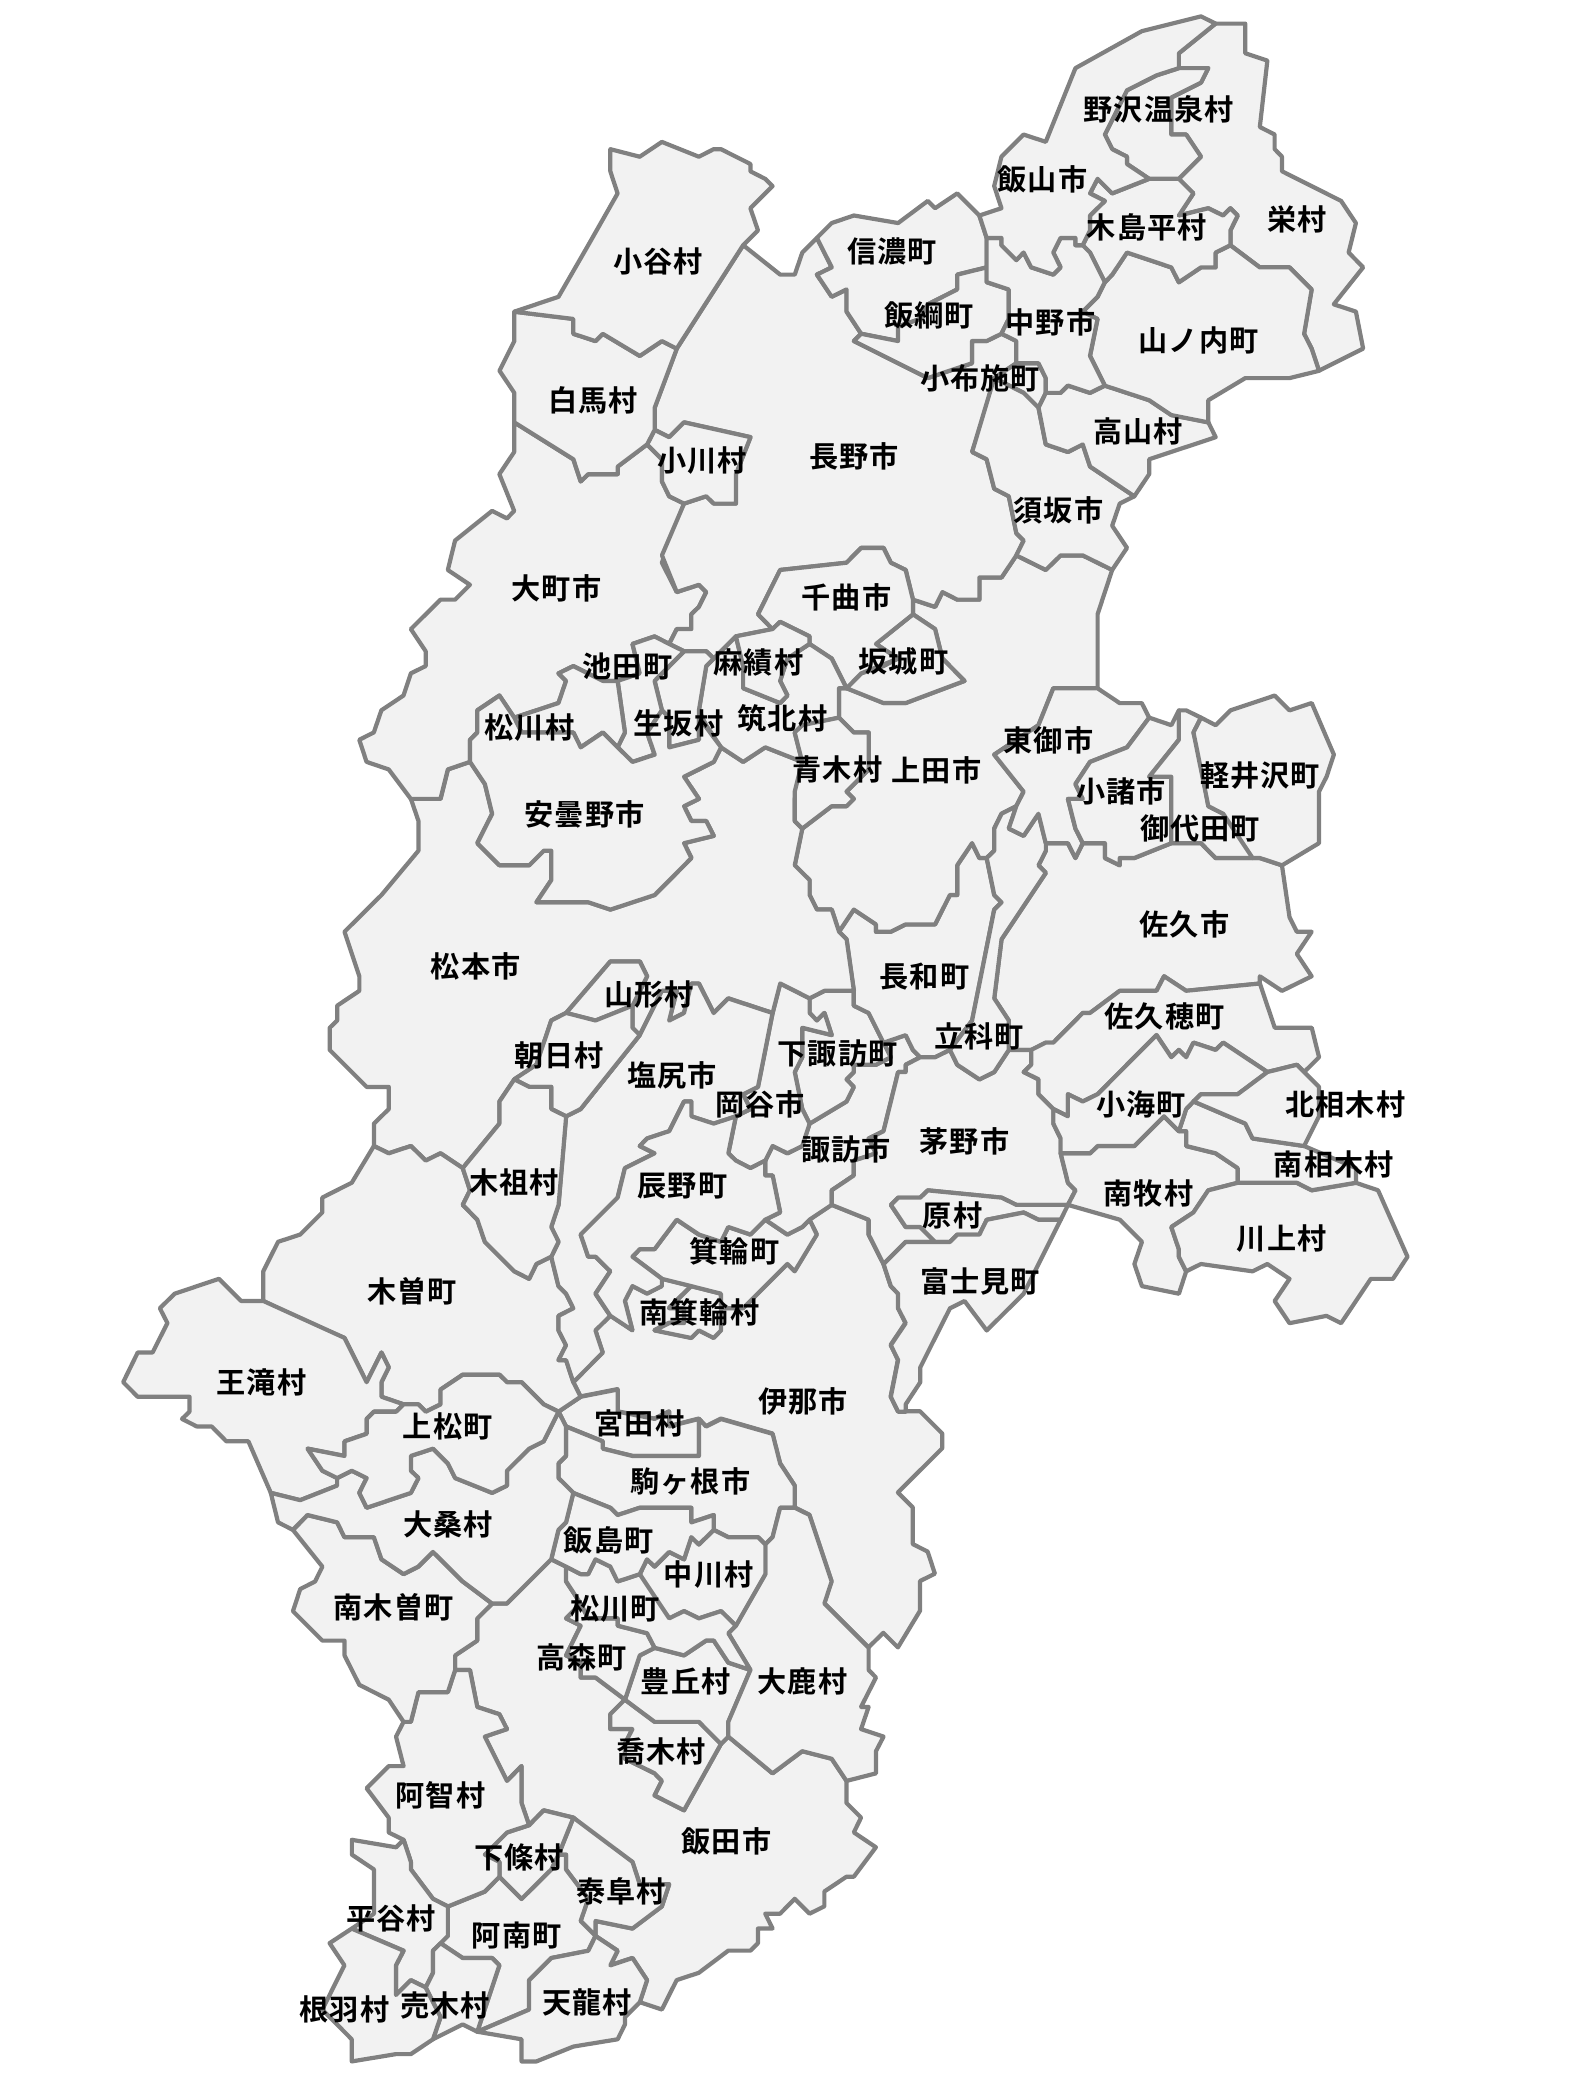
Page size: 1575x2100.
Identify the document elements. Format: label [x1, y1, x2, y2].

text_box [122, 16, 1422, 2062]
